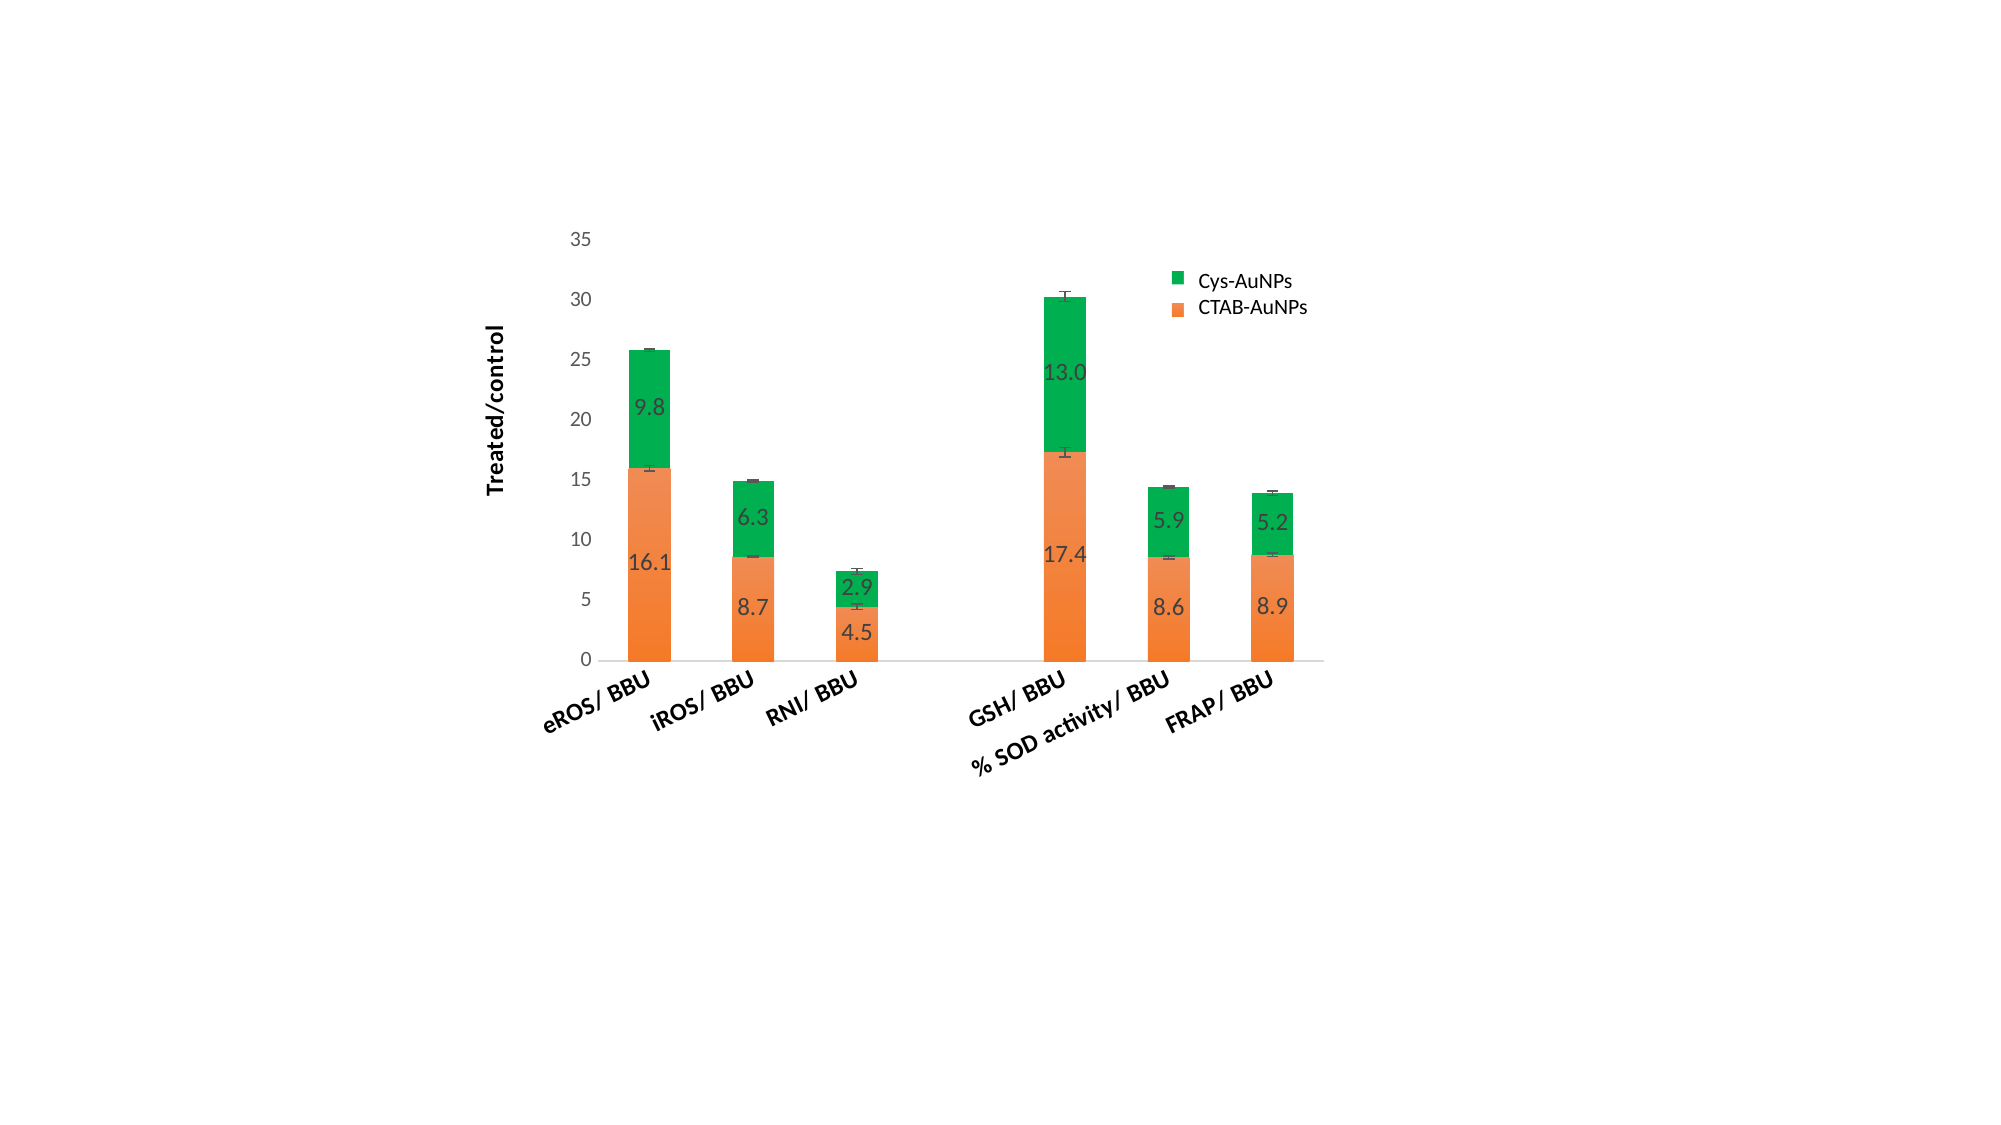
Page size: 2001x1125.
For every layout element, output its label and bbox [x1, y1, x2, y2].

text_box [474, 131, 1388, 888]
